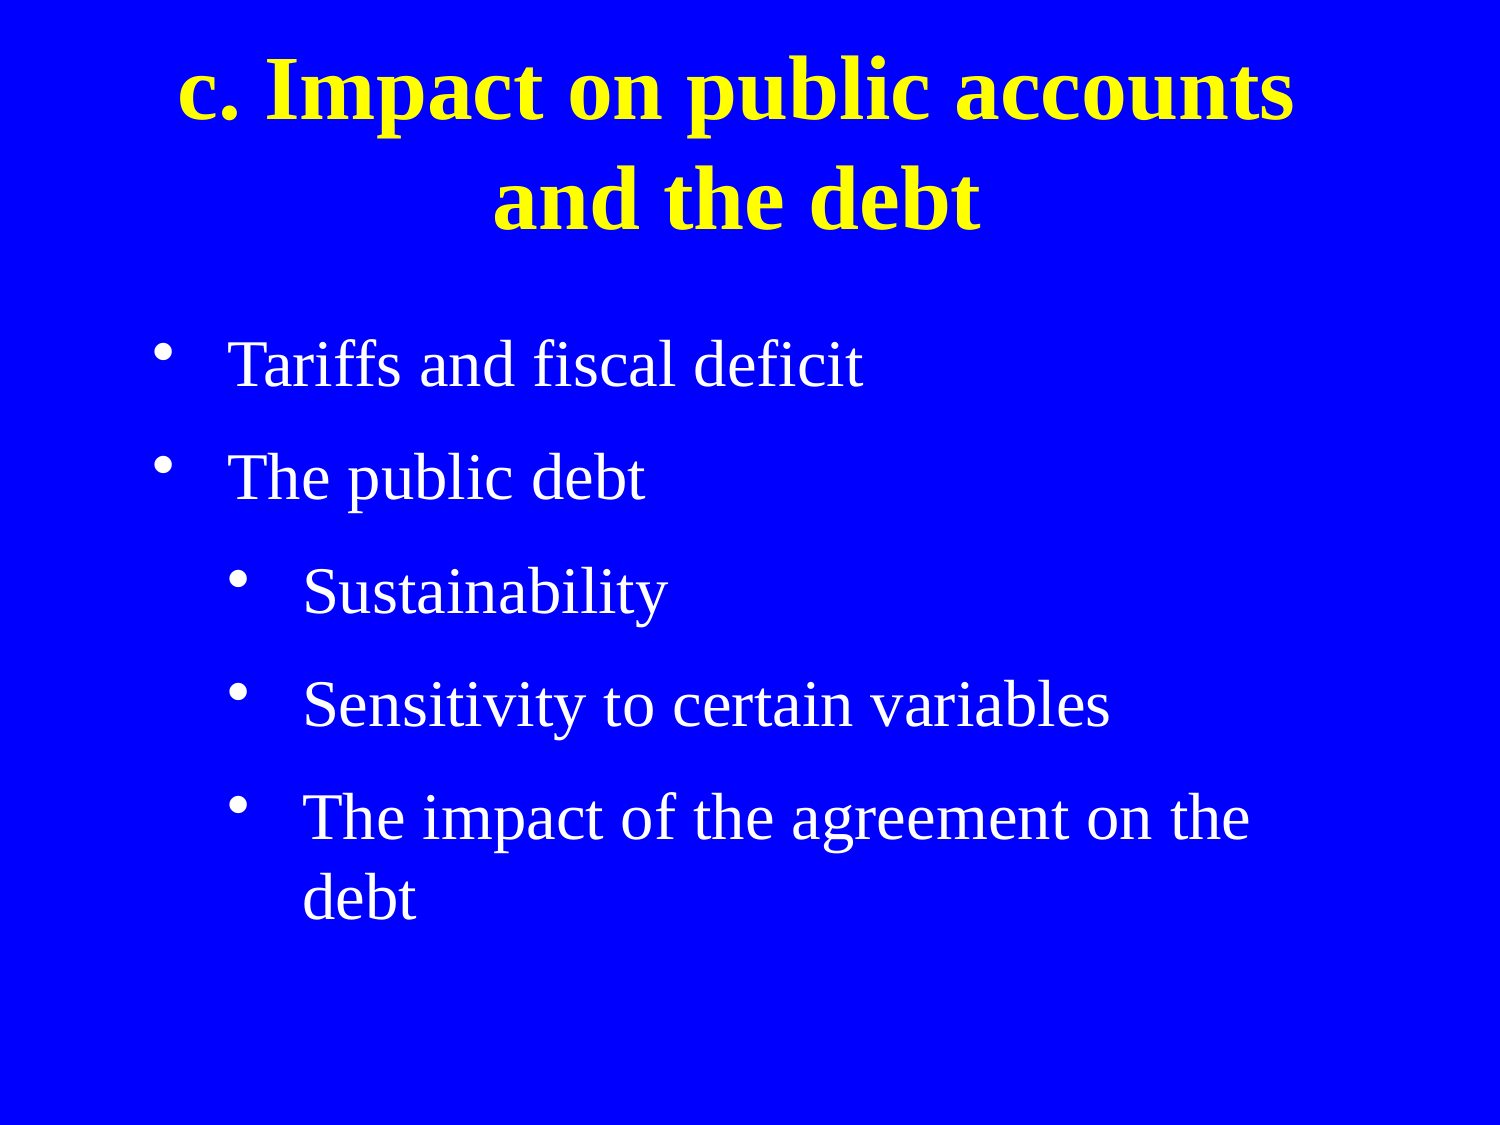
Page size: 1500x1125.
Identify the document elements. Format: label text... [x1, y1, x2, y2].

text_box Tariffs and fiscal deficit The public debt Sustainability Sensitivity to certain variables The impact of the agreement on the debt [137, 312, 1325, 941]
title c. Impact on public accounts and the debt [99, 49, 1376, 226]
